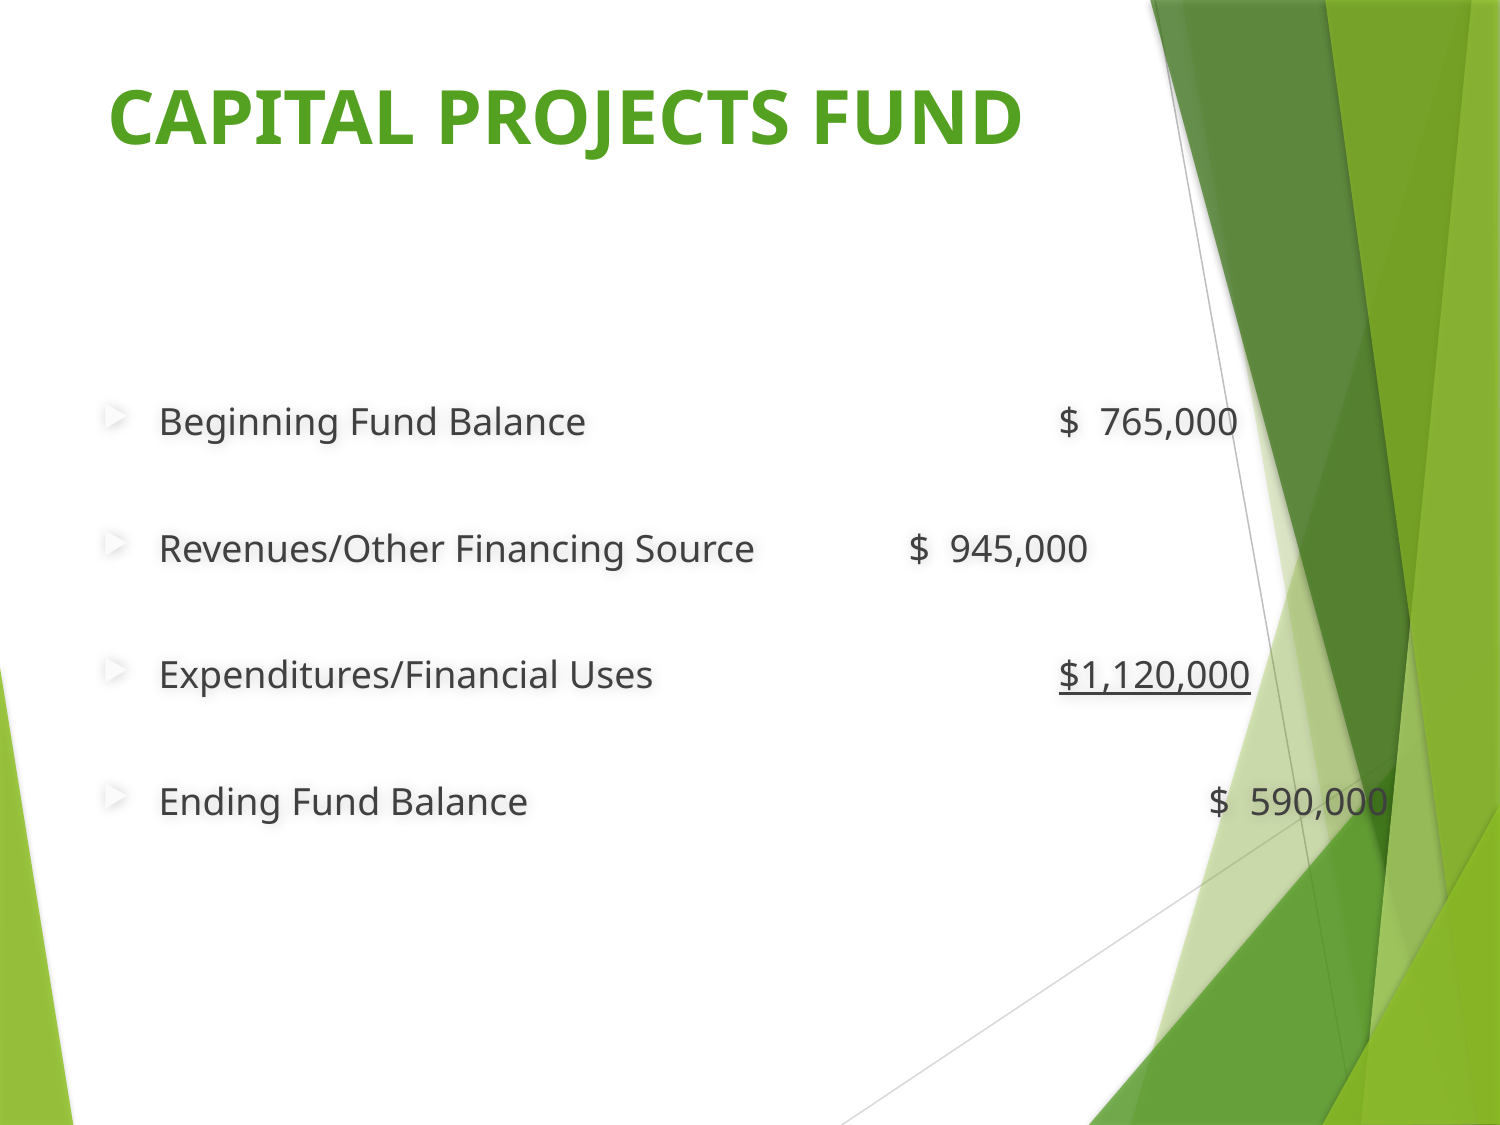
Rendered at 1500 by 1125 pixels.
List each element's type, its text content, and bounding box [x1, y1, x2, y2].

list Beginning Fund Balance $ 765,000 Revenues/Other Financing Source $ 945,000 Expenditures/Financial Uses $1,120,000 Ending Fund Balance $ 590,000 [87, 324, 1425, 913]
title CAPITAL PROJECTS FUND [92, 62, 1325, 225]
